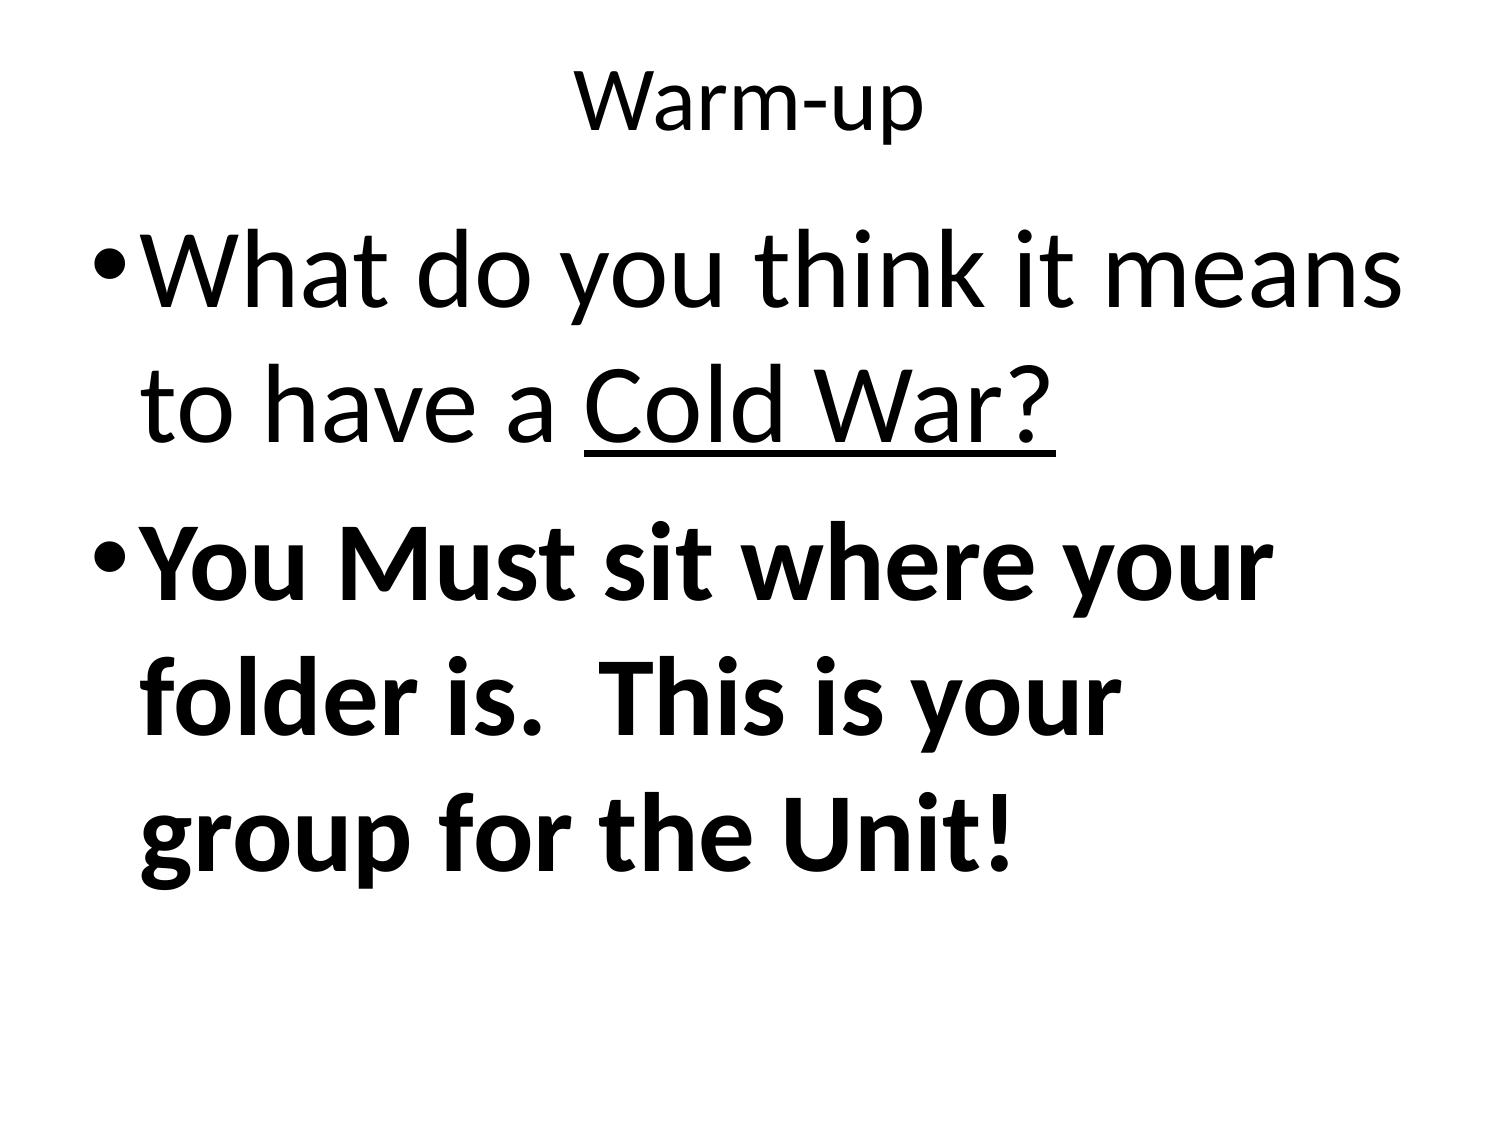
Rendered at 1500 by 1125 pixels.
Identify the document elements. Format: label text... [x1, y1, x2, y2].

list What do you think it means to have a Cold War? You Must sit where your folder is. This is your group for the Unit! [75, 187, 1425, 1005]
title Warm-up [75, 0, 1425, 187]
